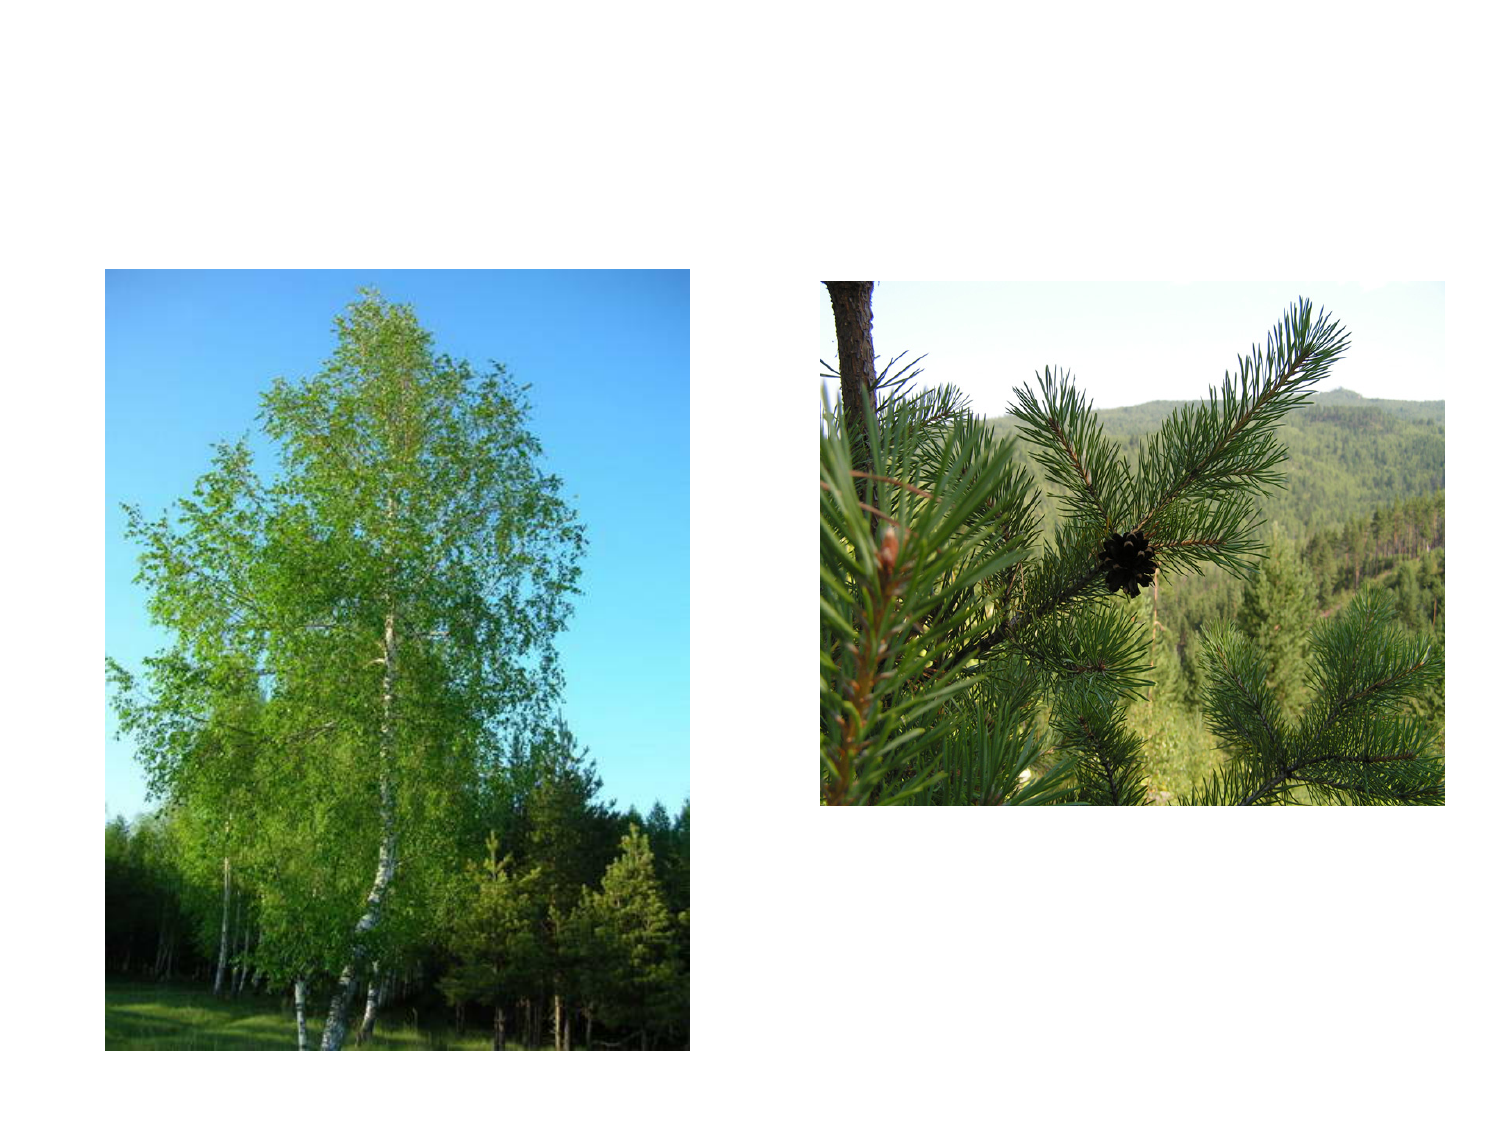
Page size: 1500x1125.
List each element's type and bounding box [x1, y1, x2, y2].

list [820, 280, 1445, 806]
picture [105, 269, 691, 1051]
